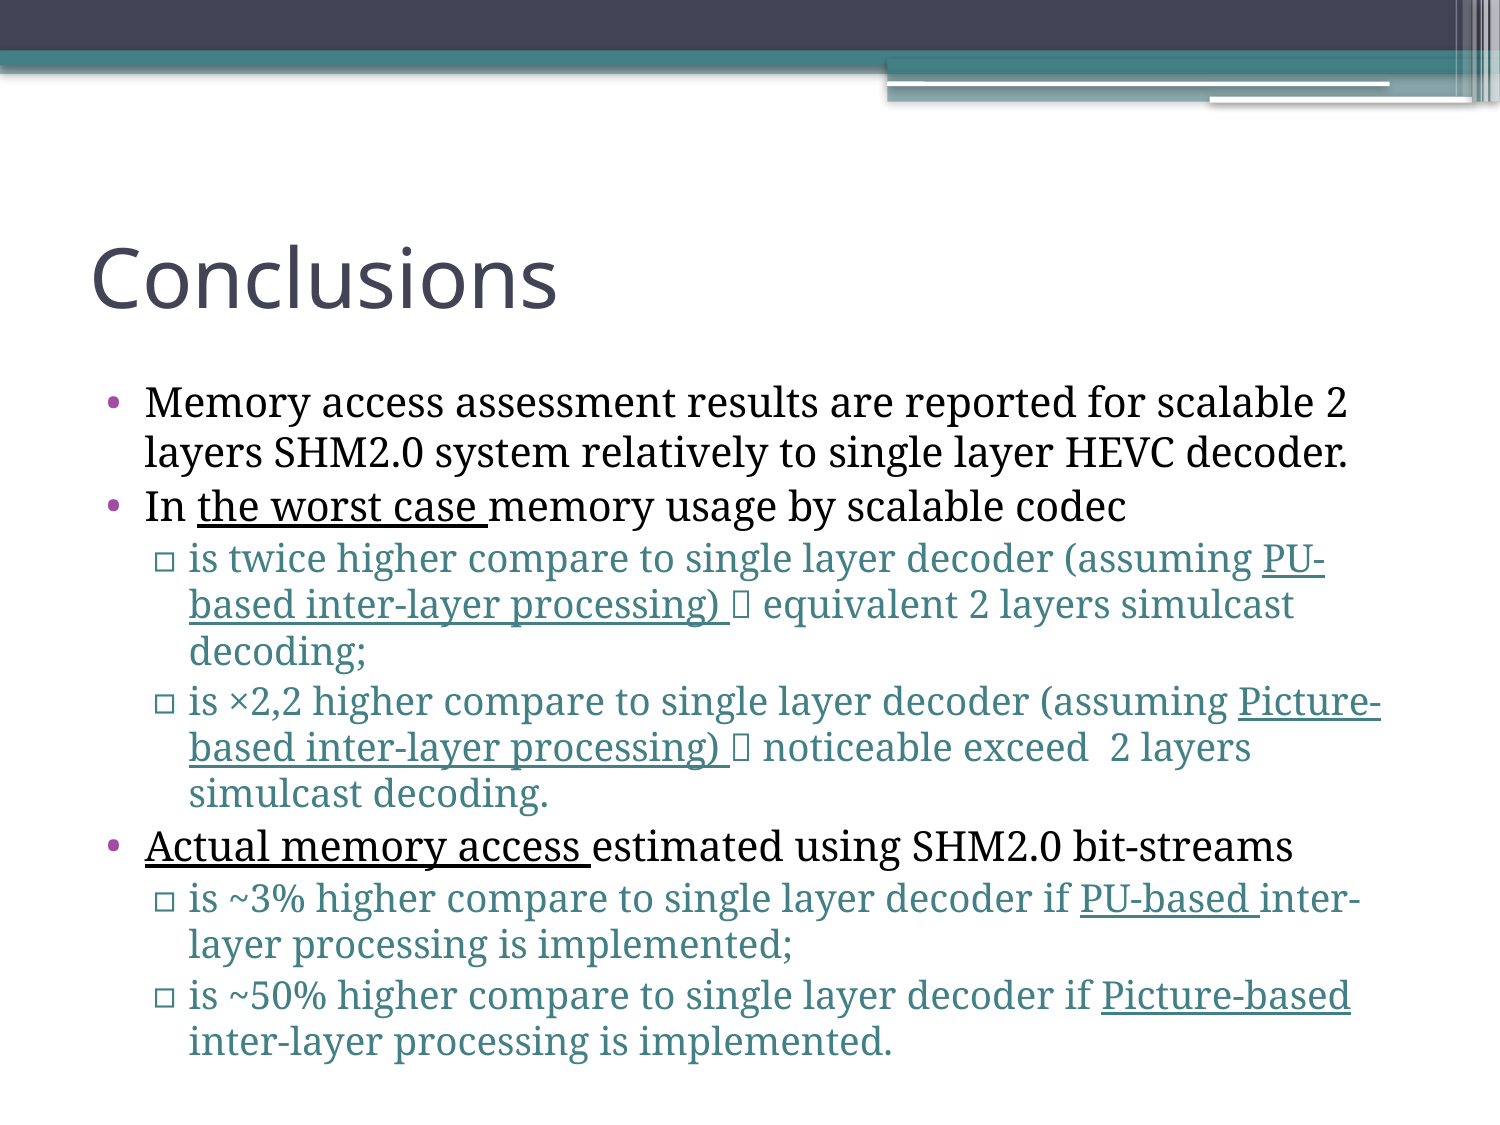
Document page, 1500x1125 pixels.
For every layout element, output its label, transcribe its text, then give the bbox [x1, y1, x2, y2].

title Conclusions [75, 187, 1425, 363]
list Memory access assessment results are reported for scalable 2 layers SHM2.0 system relatively to single layer HEVC decoder. In the worst case memory usage by scalable codec is twice higher compare to single layer decoder (assuming PU-based inter-layer processing)  equivalent 2 layers simulcast decoding; is ×2,2 higher compare to single layer decoder (assuming Picture-based inter-layer processing)  noticeable exceed 2 layers simulcast decoding. Actual memory access estimated using SHM2.0 bit-streams is ~3% higher compare to single layer decoder if PU-based inter-layer processing is implemented; is ~50% higher compare to single layer decoder if Picture-based inter-layer processing is implemented. [75, 368, 1425, 1079]
